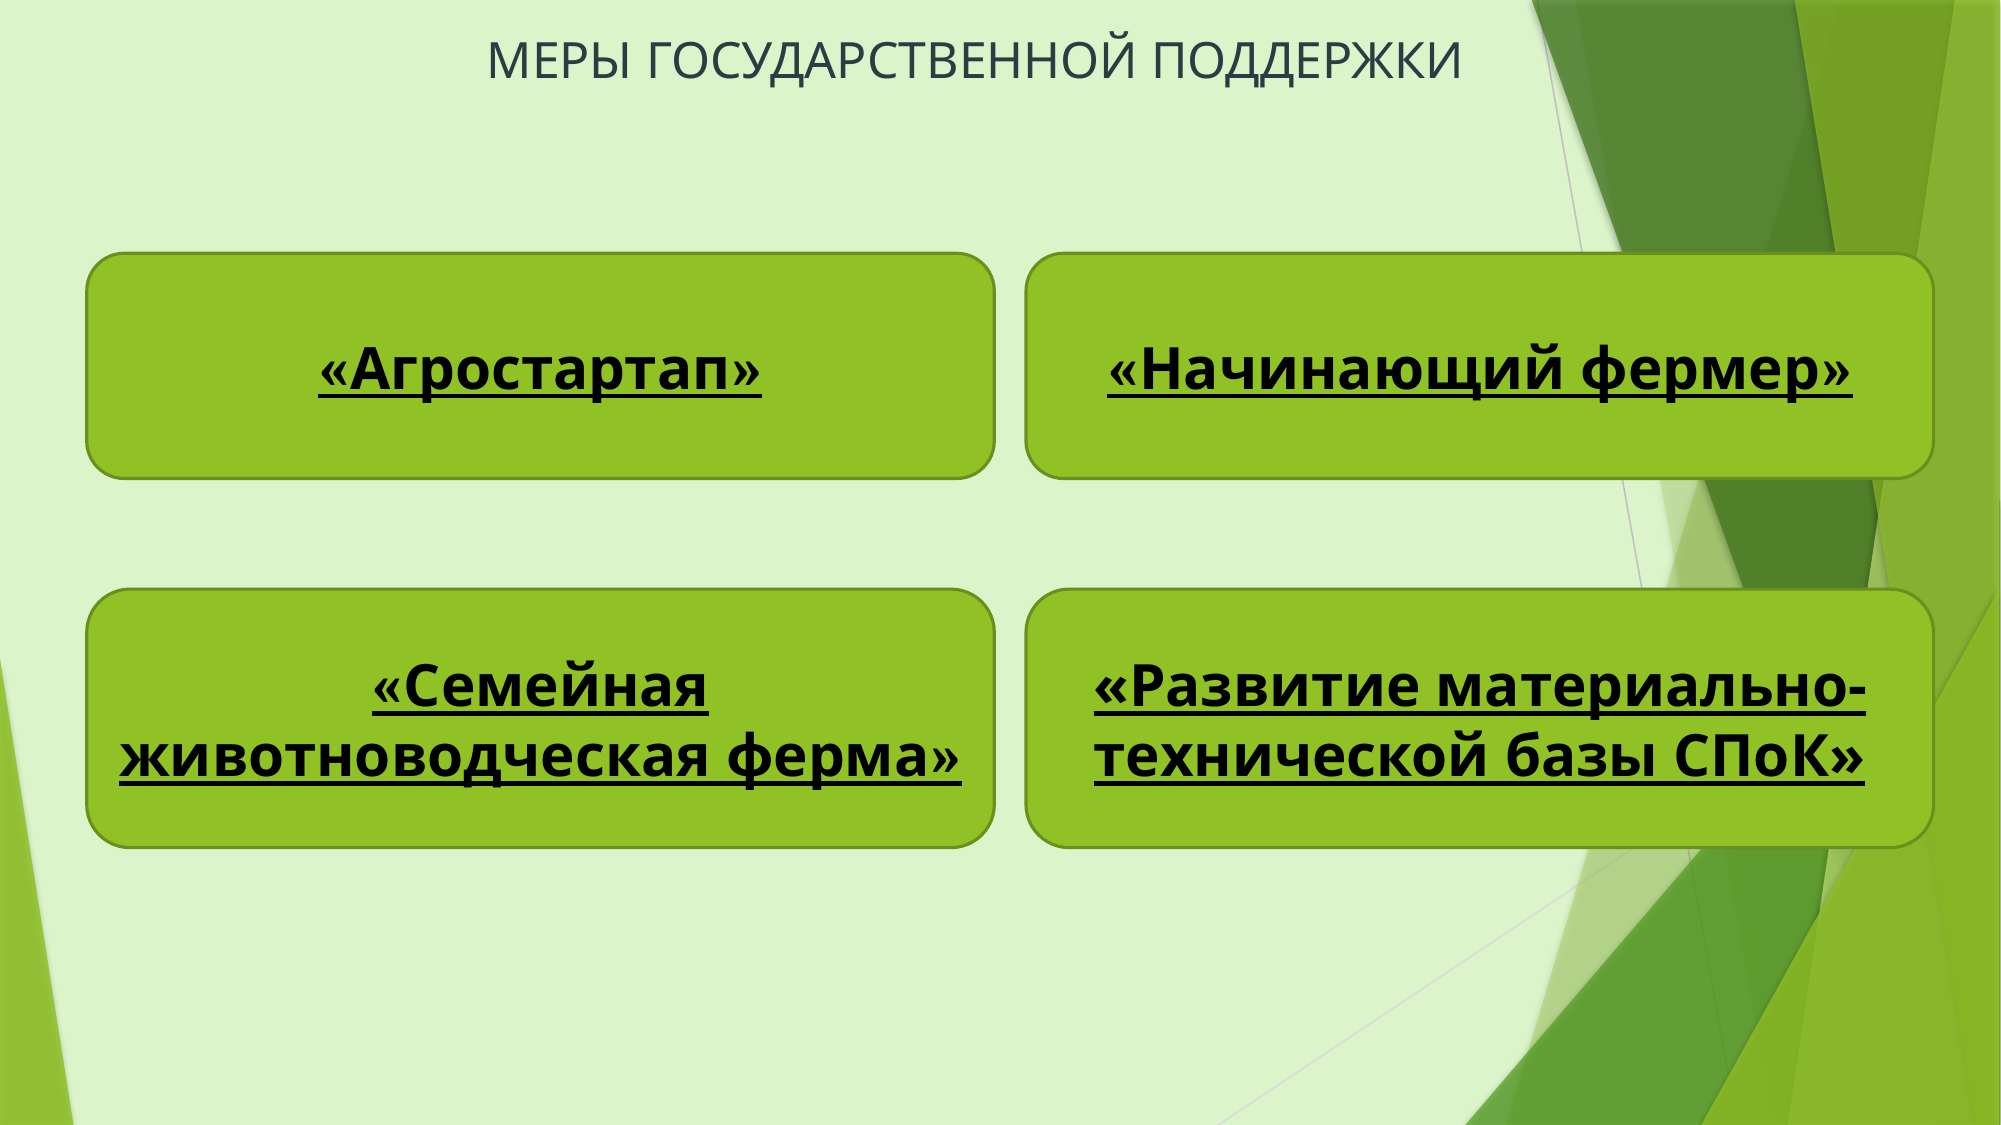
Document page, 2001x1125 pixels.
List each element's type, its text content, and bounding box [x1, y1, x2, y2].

text_box «Агростартап» [85, 251, 996, 481]
text_box «Начинающий фермер» [1024, 251, 1936, 481]
text_box «Семейная животноводческая ферма» [85, 587, 996, 850]
text_box «Развитие материально-технической базы СПоК» [1024, 587, 1936, 850]
text_box Меры государственной поддержки [310, 19, 1641, 97]
